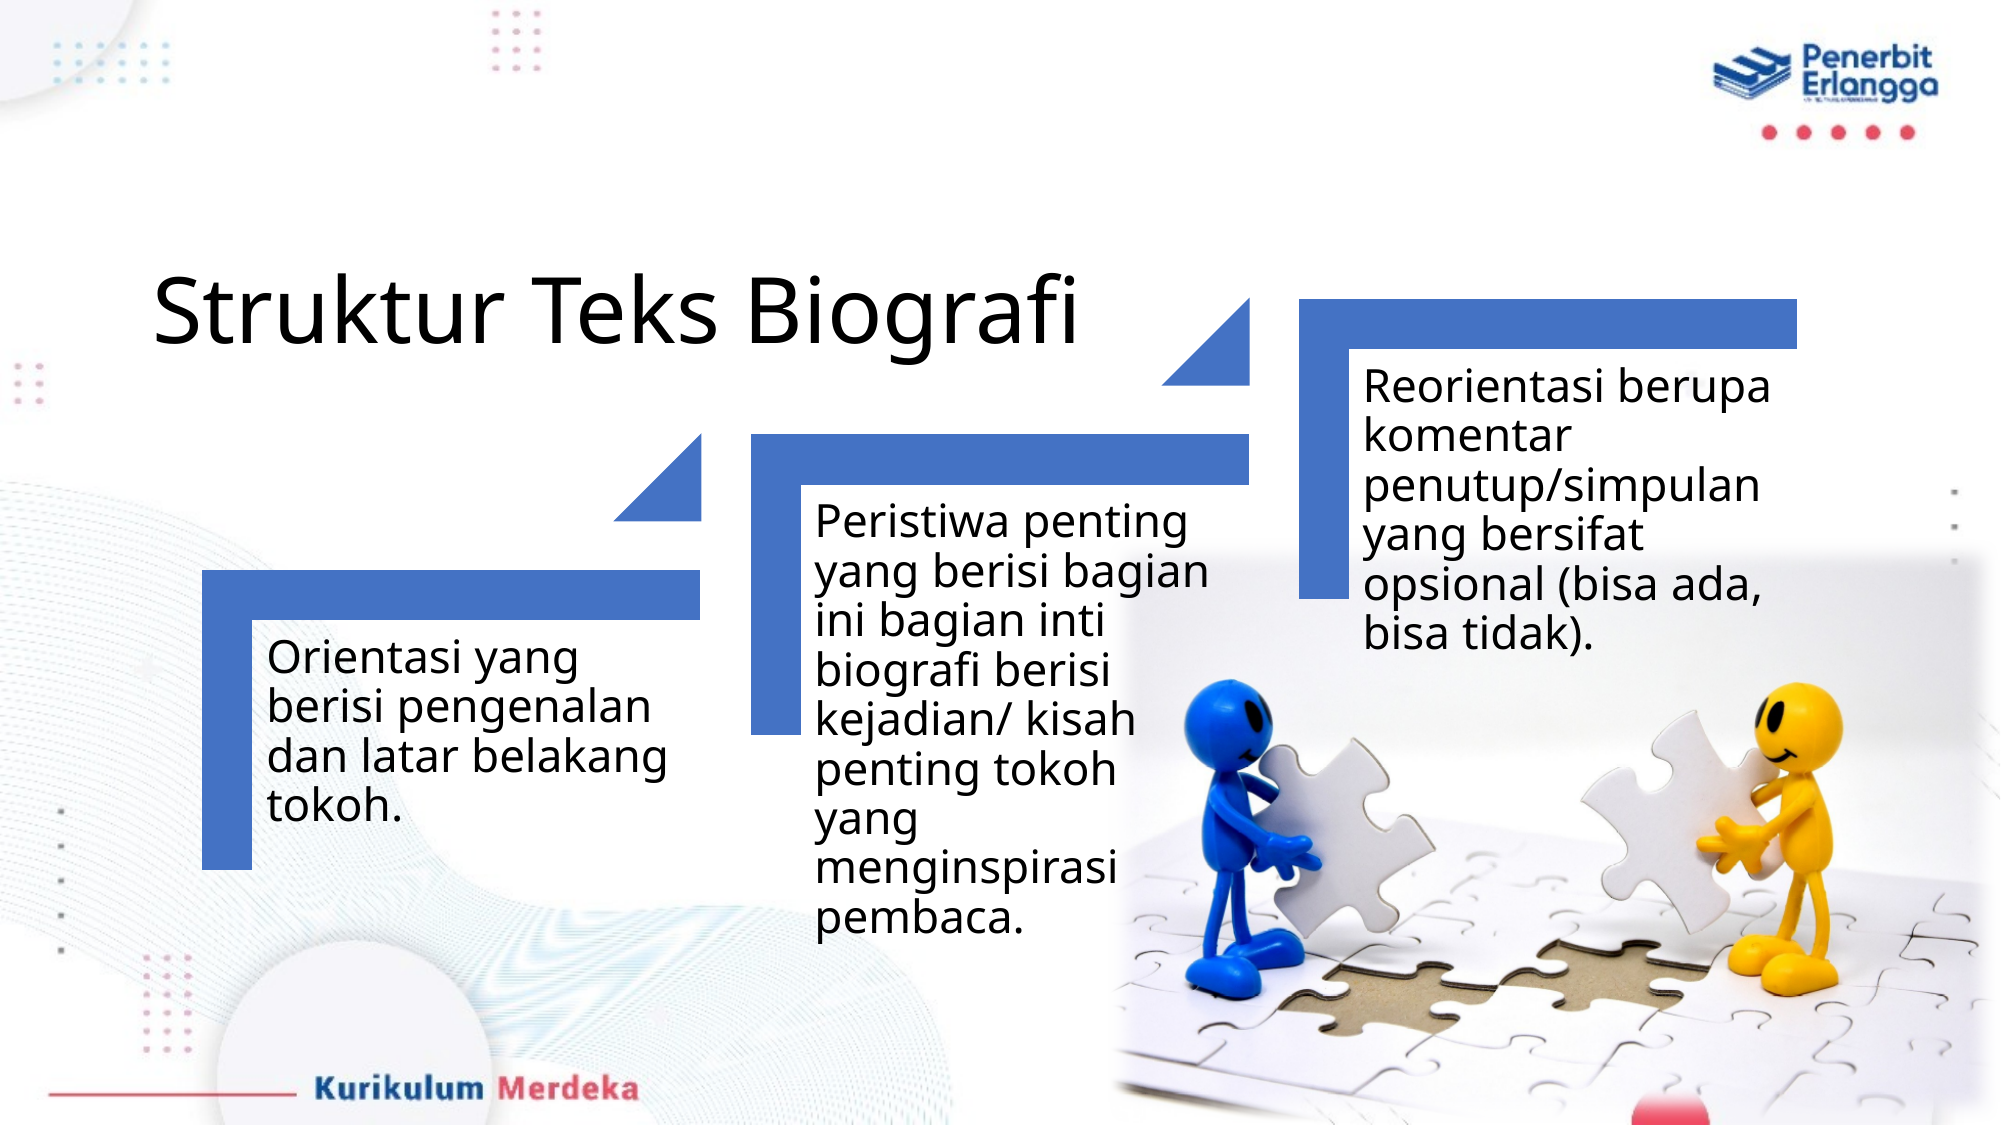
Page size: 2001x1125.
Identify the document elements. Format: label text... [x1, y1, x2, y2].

picture [0, 0, 2001, 1125]
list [137, 299, 1863, 1014]
title Struktur Teks Biografi [137, 205, 1863, 299]
